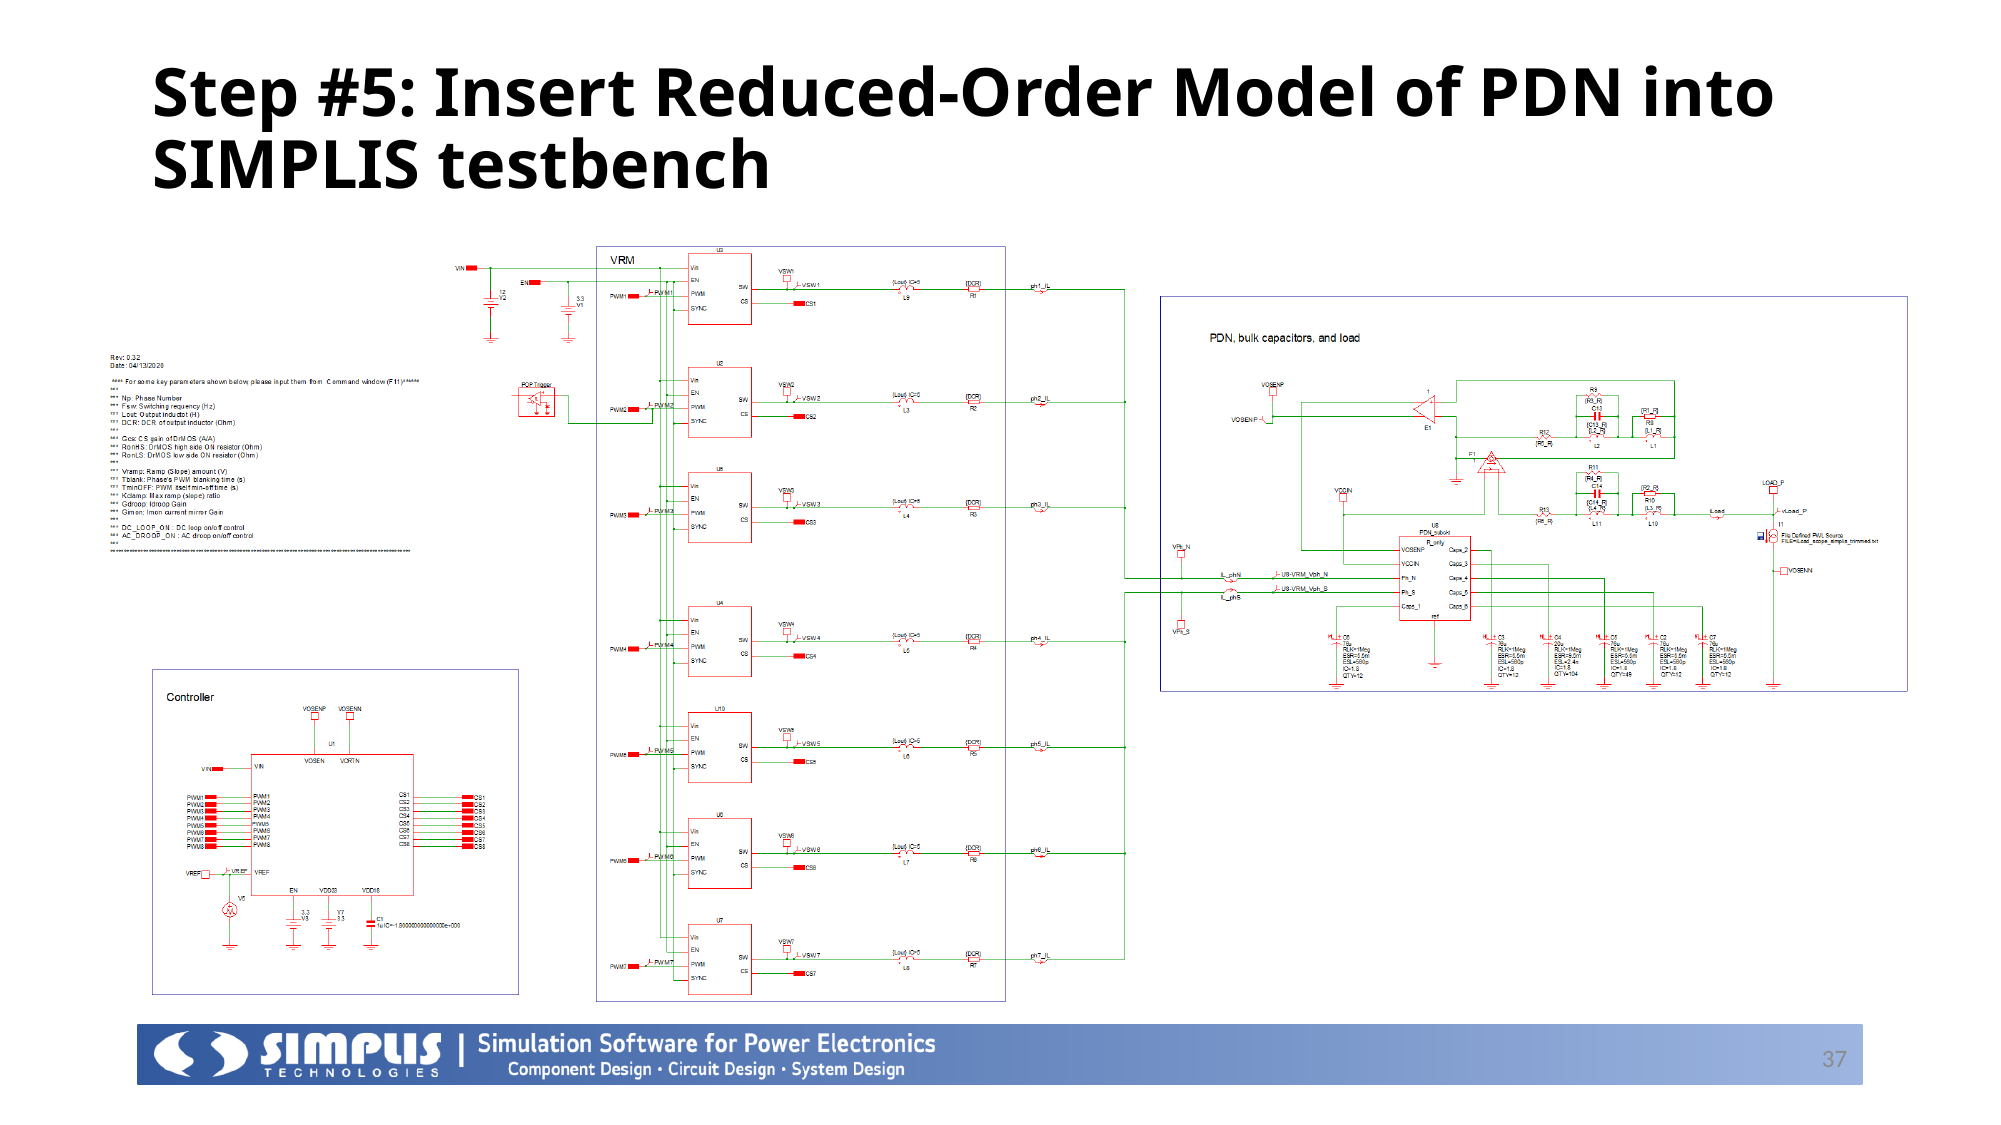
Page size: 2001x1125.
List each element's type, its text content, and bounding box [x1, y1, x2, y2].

picture [86, 235, 1924, 1108]
slide_number 37 [1412, 1027, 1863, 1088]
title Step #5: Insert Reduced-Order Model of PDN into SIMPLIS testbench [137, 37, 1863, 225]
